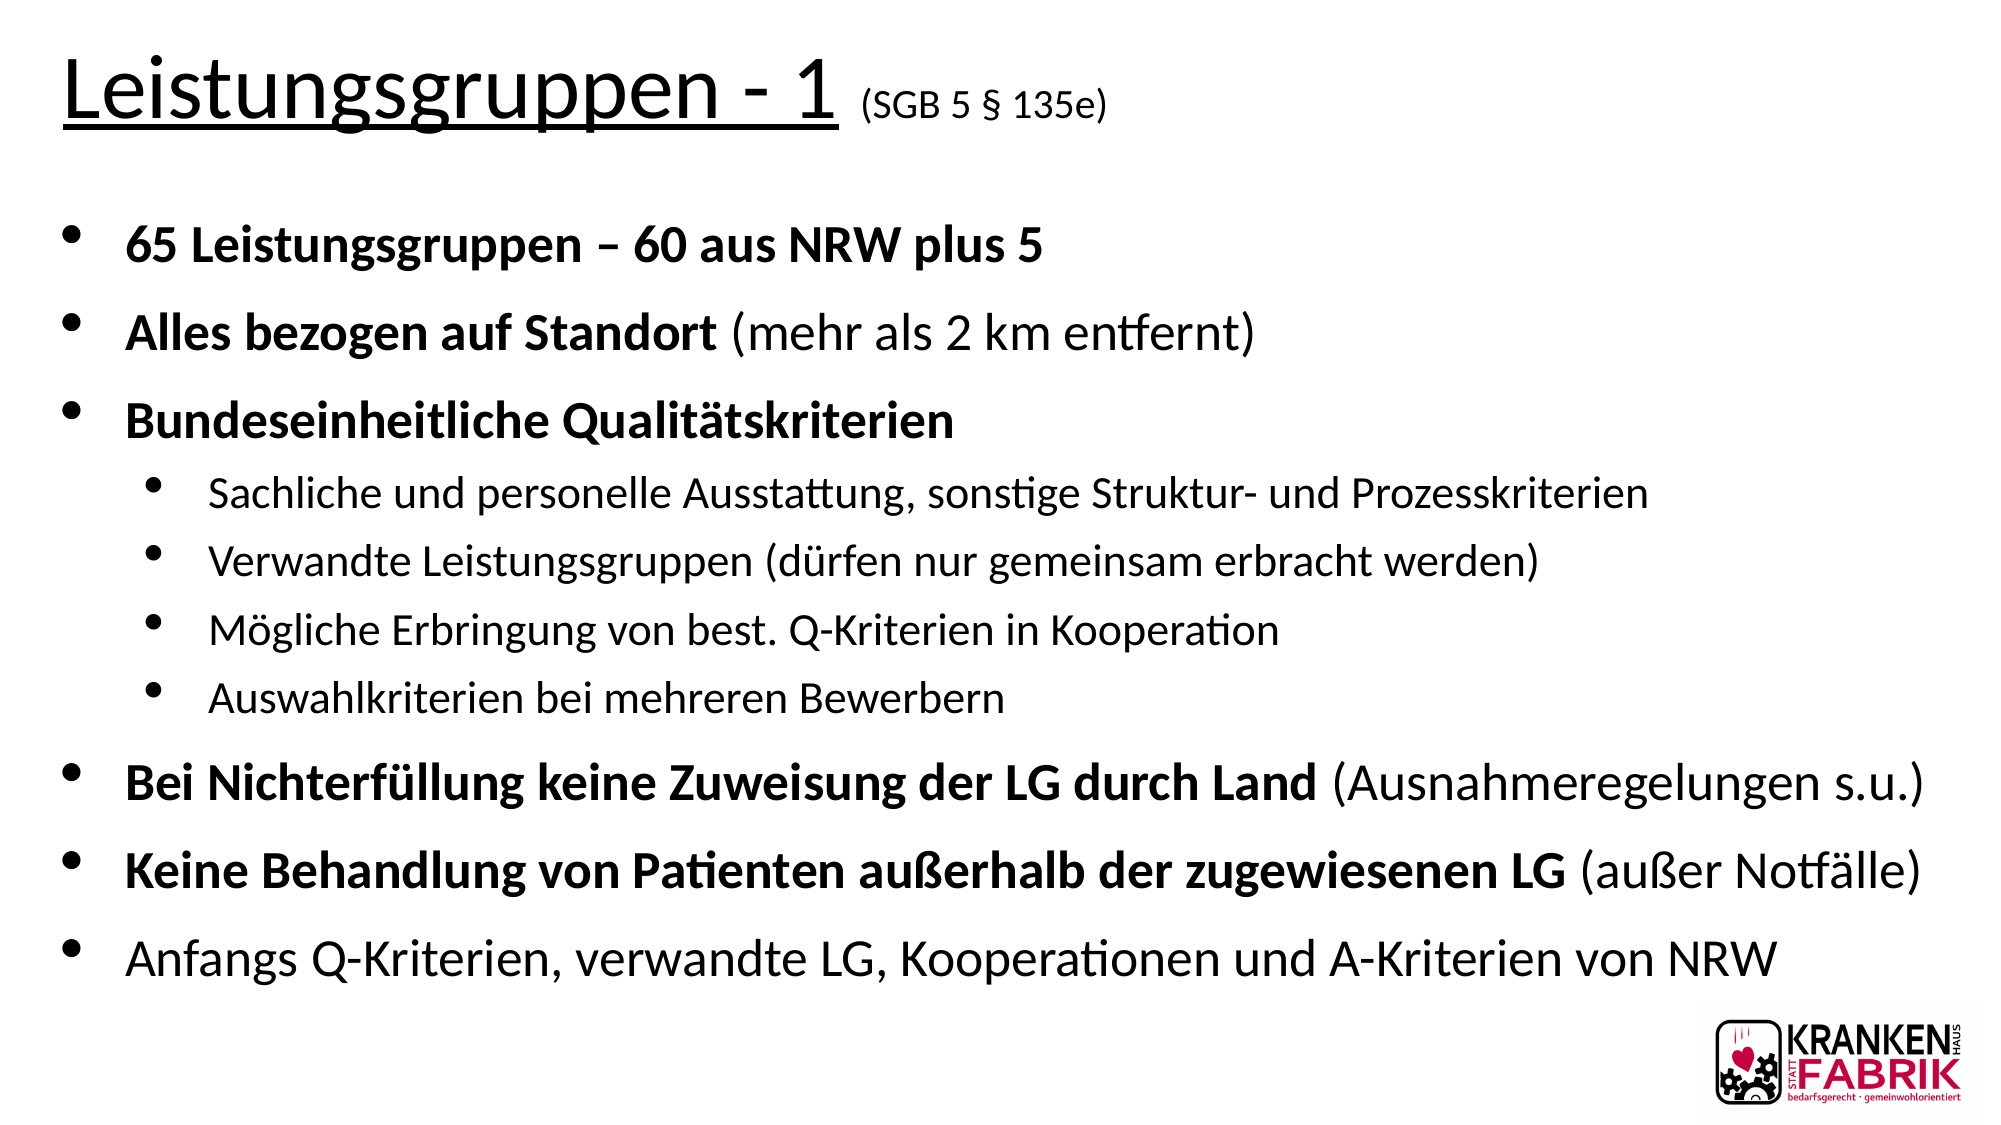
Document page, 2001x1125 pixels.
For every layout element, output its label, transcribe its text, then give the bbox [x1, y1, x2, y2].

list 65 Leistungsgruppen – 60 aus NRW plus 5 Alles bezogen auf Standort (mehr als 2 km entfernt) Bundeseinheitliche Qualitätskriterien Sachliche und personelle Ausstattung, sonstige Struktur- und Prozesskriterien Verwandte Leistungsgruppen (dürfen nur gemeinsam erbracht werden) Mögliche Erbringung von best. Q-Kriterien in Kooperation Auswahlkriterien bei mehreren Bewerbern Bei Nichterfüllung keine Zuweisung der LG durch Land (Ausnahmeregelungen s.u.) Keine Behandlung von Patienten außerhalb der zugewiesenen LG (außer Notfälle) Anfangs Q-Kriterien, verwandte LG, Kooperationen und A-Kriterien von NRW [47, 197, 1982, 1067]
title Leistungsgruppen - 1 (SGB 5 § 135e) [47, 0, 1877, 197]
picture [1695, 1067, 1981, 1125]
